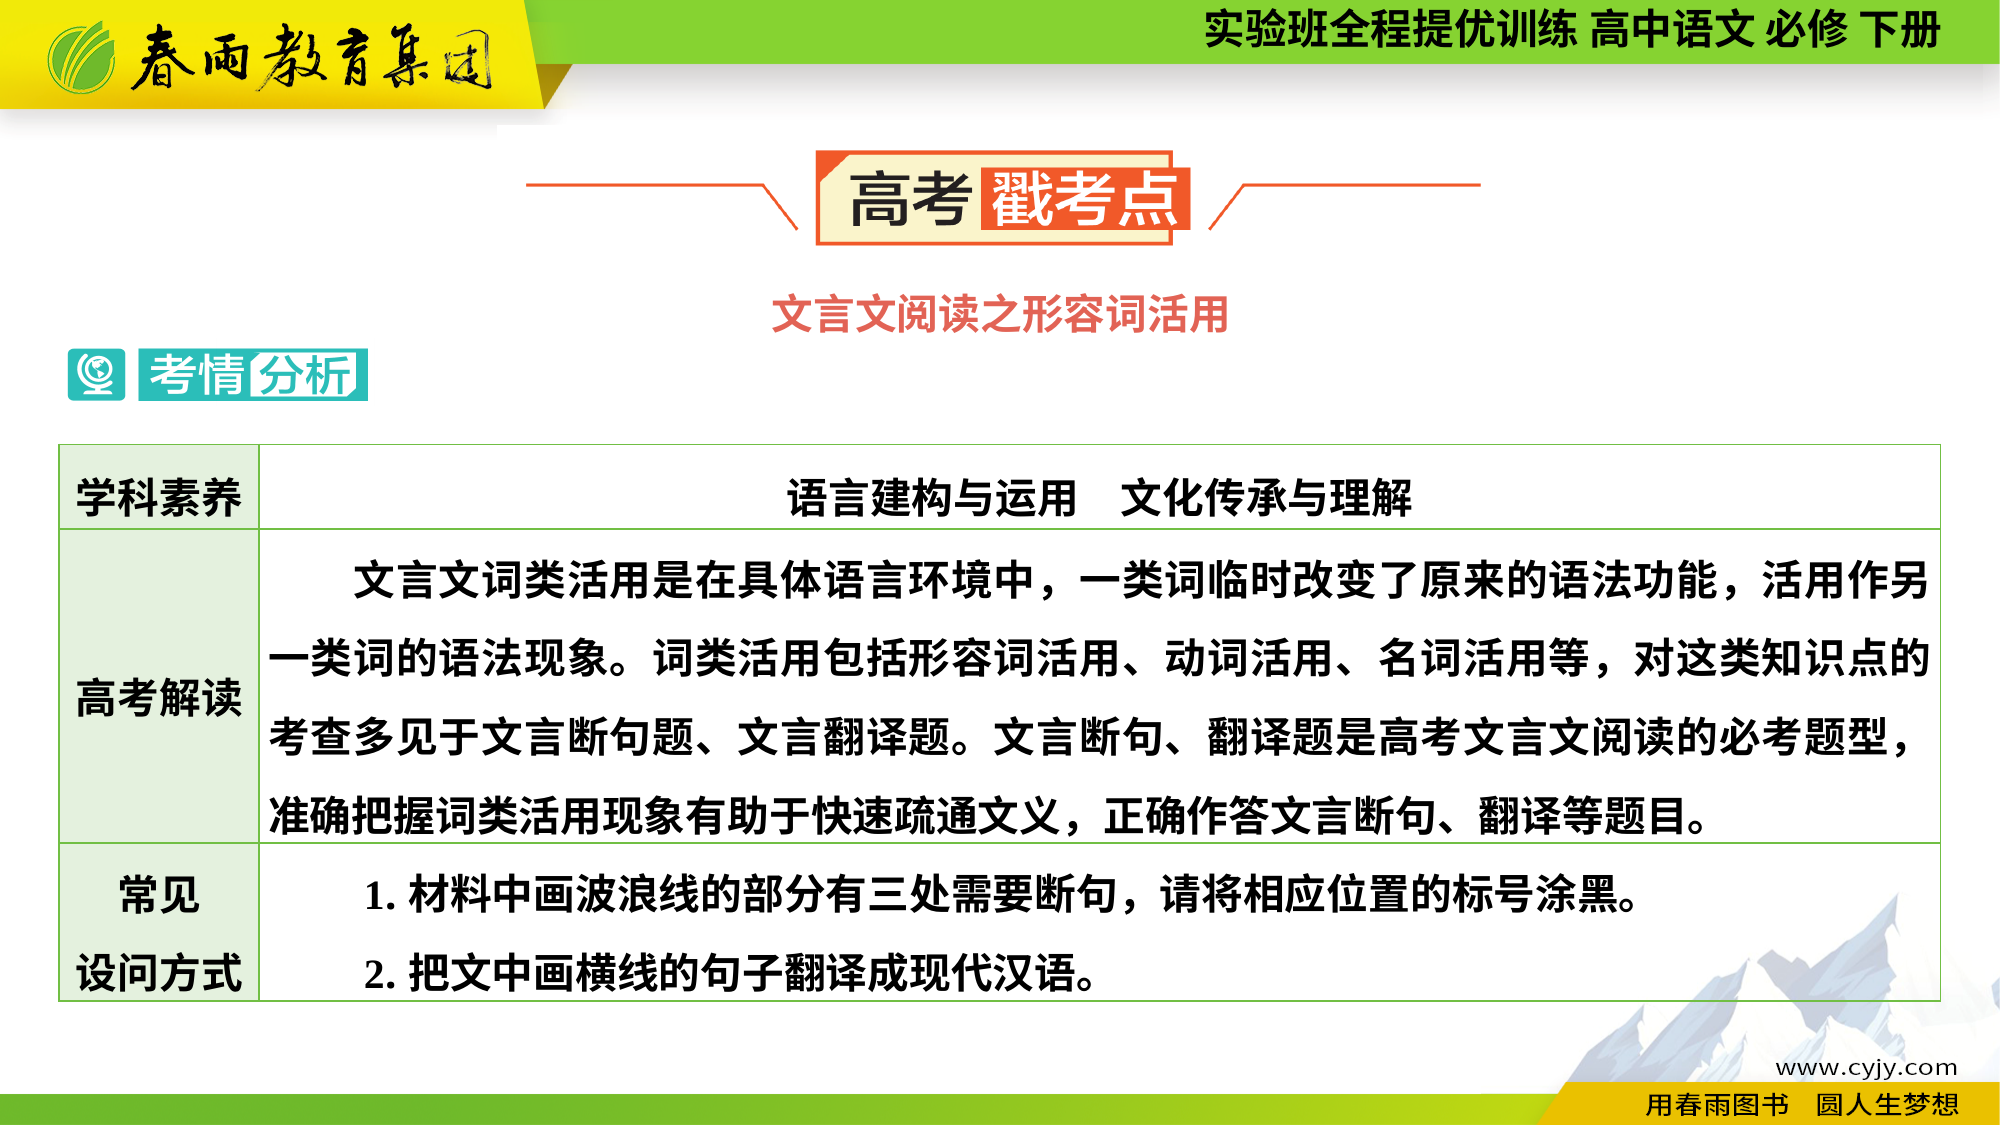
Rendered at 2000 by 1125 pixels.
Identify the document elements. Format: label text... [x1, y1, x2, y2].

table_cell 文言文词类活用是在具体语言环境中，一类词临时改变了原来的语法功能，活用作另一类词的语法现象。词类活用包括形容词活用、动词活用、名词活用等，对这类知识点的考查多见于文言断句题、文言翻译题。文言断句、翻译题是高考文言文阅读的必考题型，准确把握词类活用现象有助于快速疏通文义，正确作答文言断句、翻译等题目。 [260, 530, 1940, 842]
table_cell 常见 设问方式 [60, 844, 258, 1000]
table_header 学科素养 [60, 445, 258, 528]
table_header 语言建构与运用 文化传承与理解 [260, 445, 1940, 528]
picture [0, 0, 2000, 1125]
table_cell 1.材料中画波浪线的部分有三处需要断句，请将相应位置的标号涂黑。 2.把文中画横线的句子翻译成现代汉语。 [260, 844, 1940, 1000]
list 文言文阅读之形容词活用 [59, 255, 1944, 337]
table_cell 高考解读 [60, 530, 258, 842]
